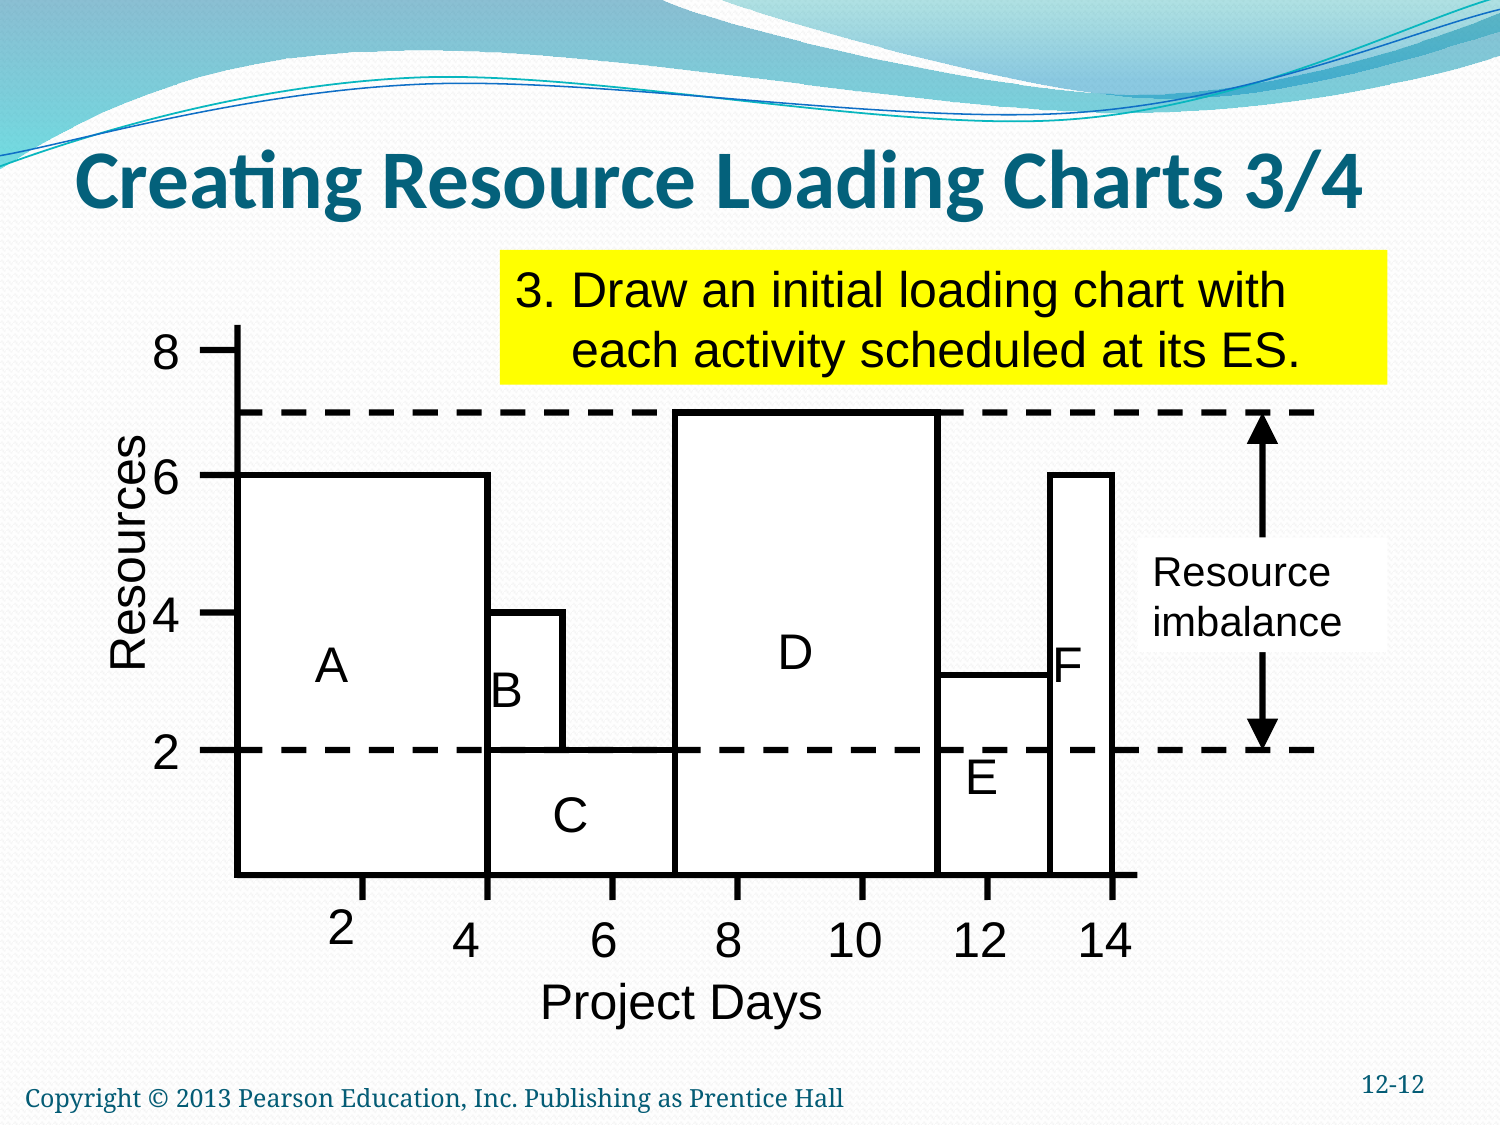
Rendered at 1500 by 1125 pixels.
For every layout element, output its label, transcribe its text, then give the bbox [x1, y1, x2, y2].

text_box [1252, 653, 1273, 750]
text_box [1252, 413, 1273, 537]
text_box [87, 312, 1151, 1038]
text_box Draw an initial loading chart with each activity scheduled at its ES. [499, 249, 1388, 385]
slide_number 12-12 [1299, 1042, 1425, 1103]
title Creating Resource Loading Charts 3/4 [74, 37, 1426, 226]
text_box Resource imbalance [1157, 537, 1388, 653]
